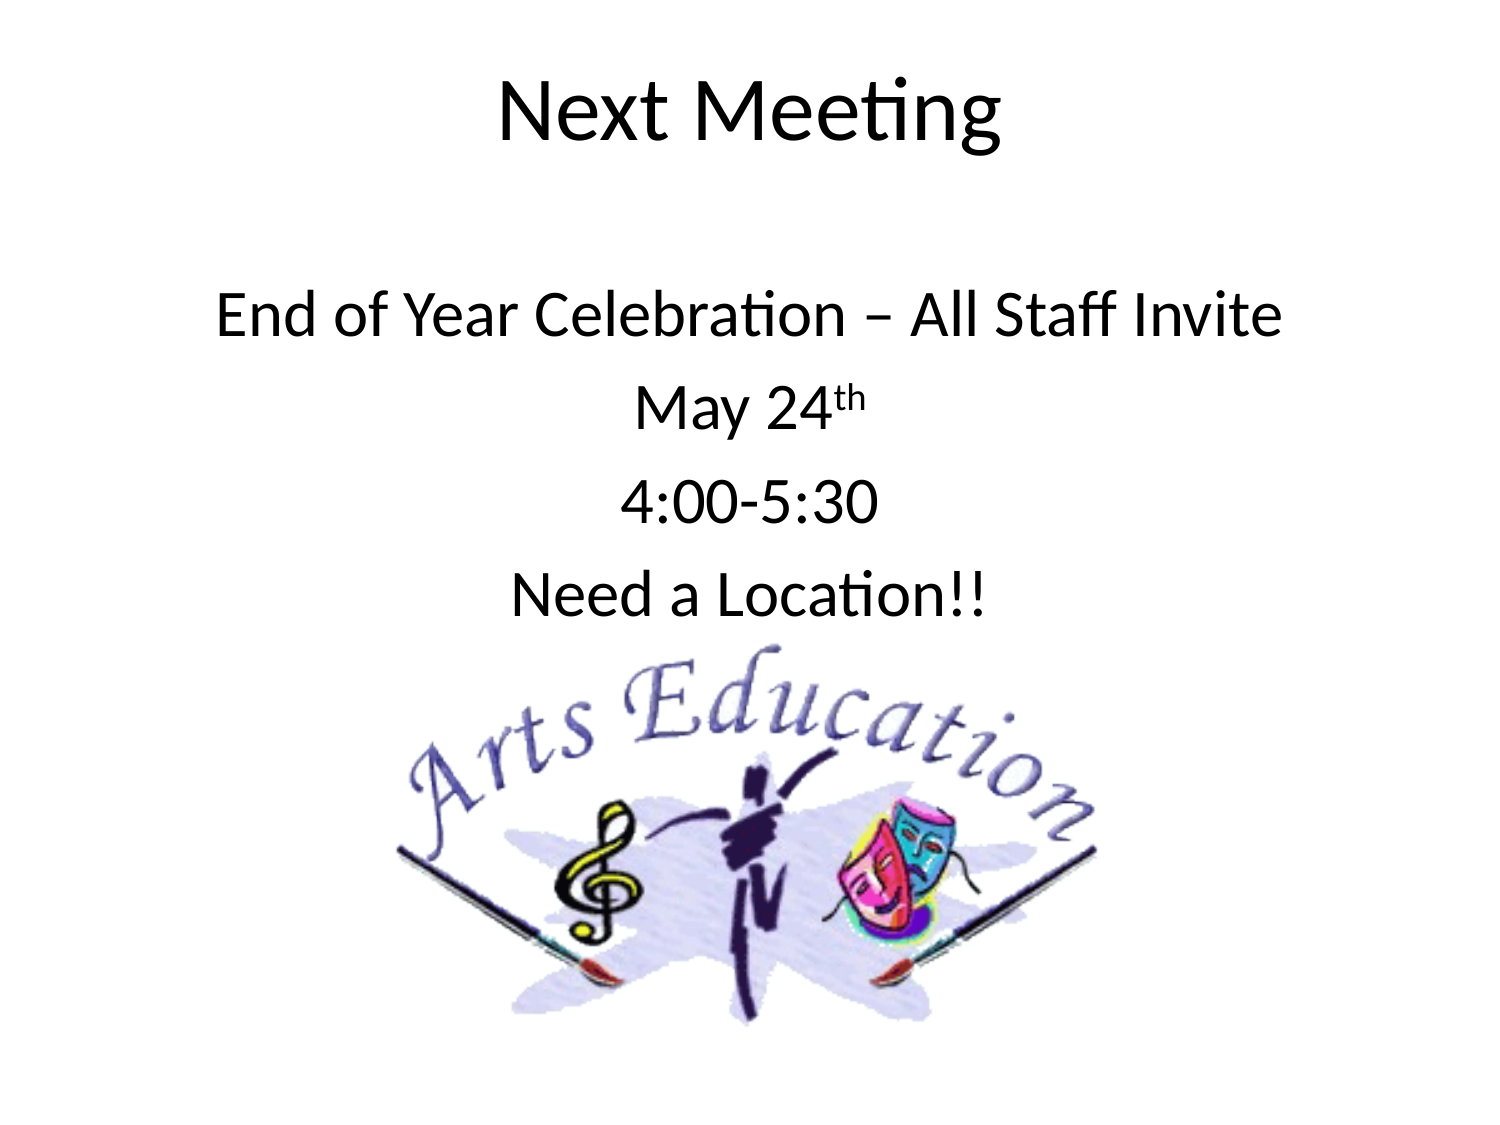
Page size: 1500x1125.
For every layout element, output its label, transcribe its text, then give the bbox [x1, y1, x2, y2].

title Next Meeting [75, 9, 1425, 198]
list End of Year Celebration – All Staff Invite May 24th 4:00-5:30 Need a Location!! [75, 262, 1425, 1040]
picture [387, 634, 1113, 1040]
